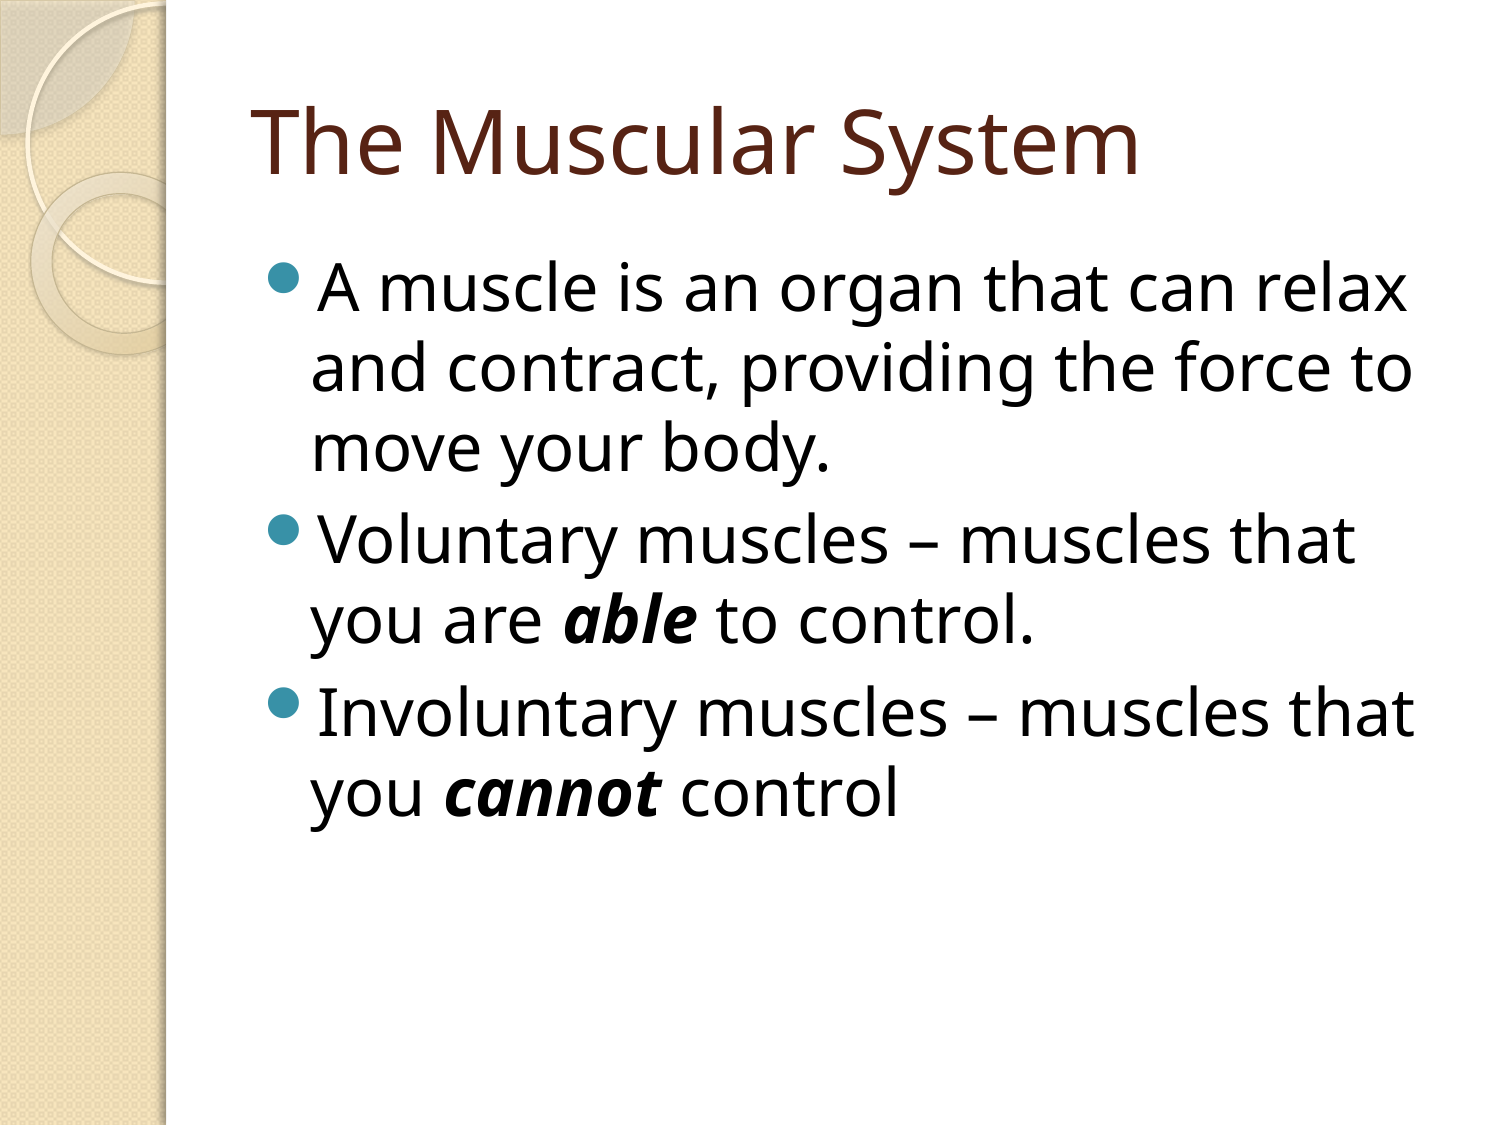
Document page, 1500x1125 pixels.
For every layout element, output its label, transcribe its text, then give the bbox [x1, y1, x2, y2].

list A muscle is an organ that can relax and contract, providing the force to move your body. Voluntary muscles – muscles that you are able to control. Involuntary muscles – muscles that you cannot control [235, 237, 1466, 1025]
title The Muscular System [235, 45, 1466, 233]
